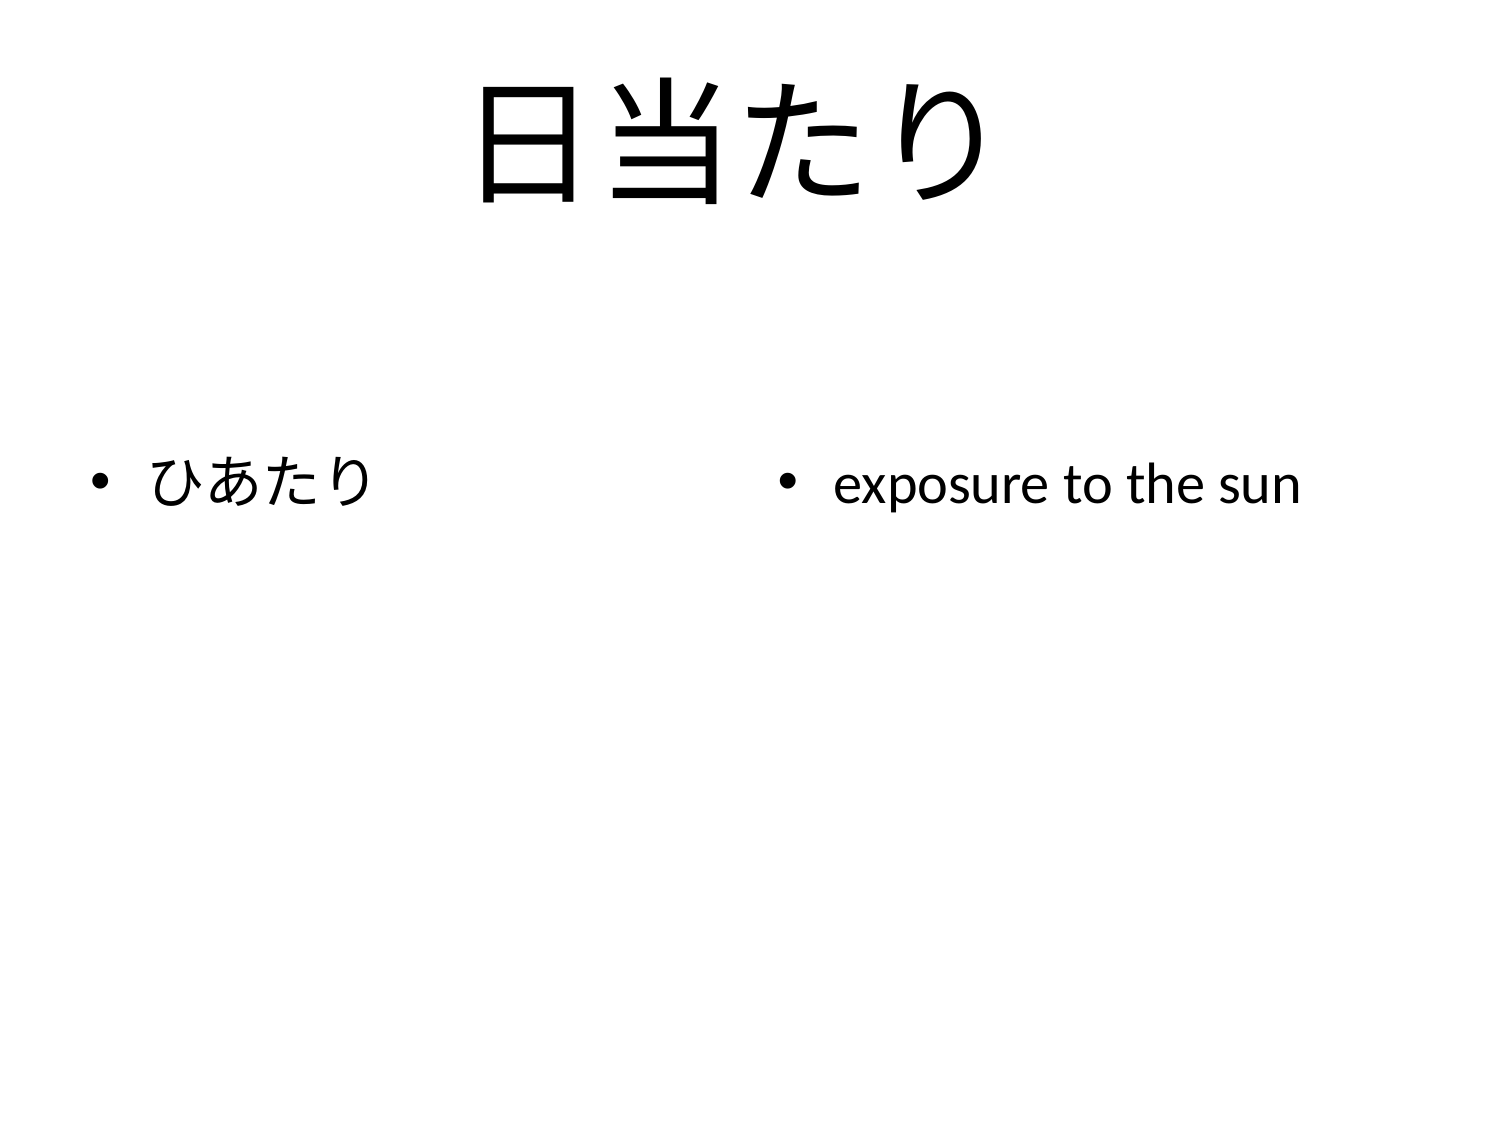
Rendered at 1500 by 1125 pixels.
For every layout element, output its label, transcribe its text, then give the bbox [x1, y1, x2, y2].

list ひあたり [74, 437, 738, 1006]
list exposure to the sun [762, 437, 1426, 1006]
title 日当たり [74, 44, 1426, 233]
